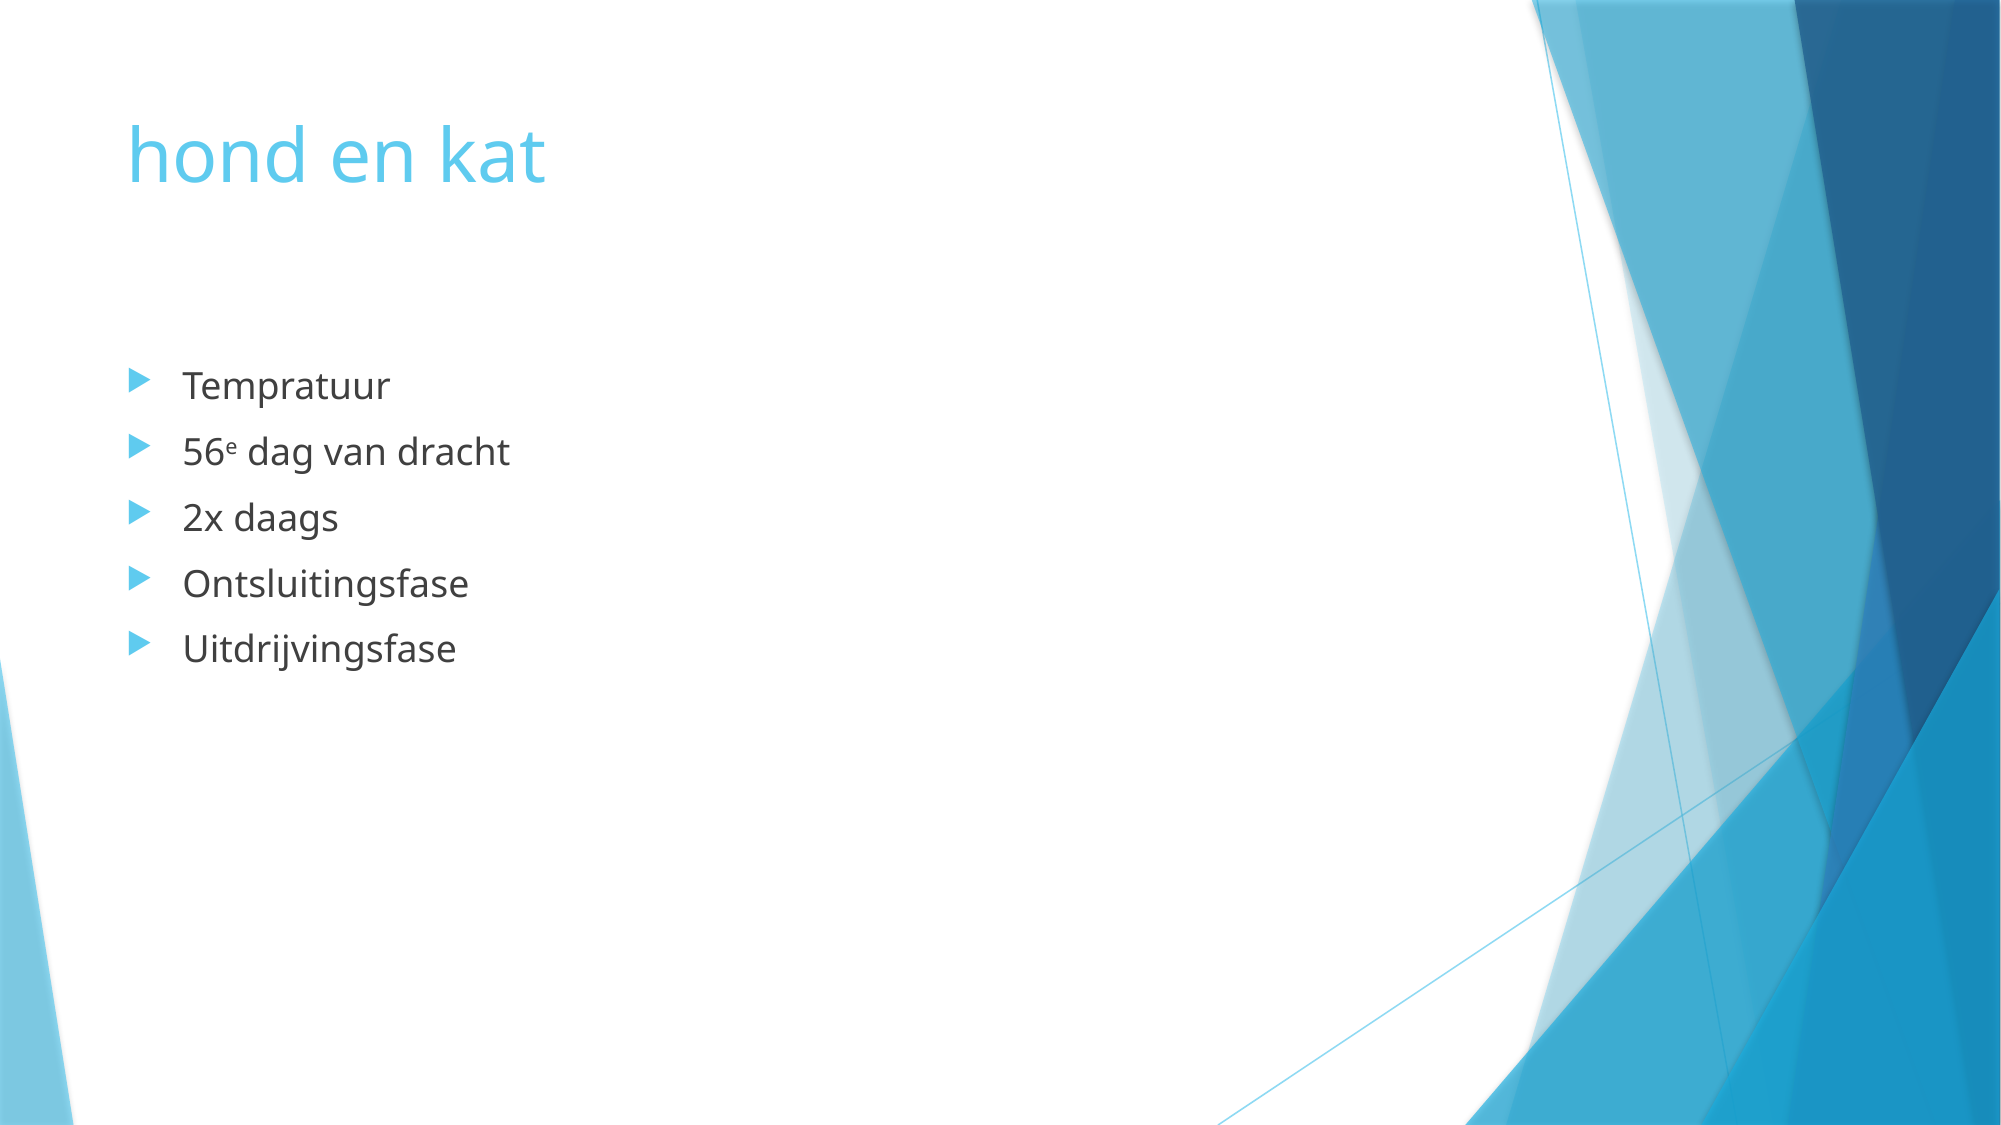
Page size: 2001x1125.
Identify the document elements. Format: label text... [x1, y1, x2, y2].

title hond en kat [111, 99, 1522, 317]
list Tempratuur 56e dag van dracht 2x daags Ontsluitingsfase Uitdrijvingsfase [111, 354, 1522, 992]
